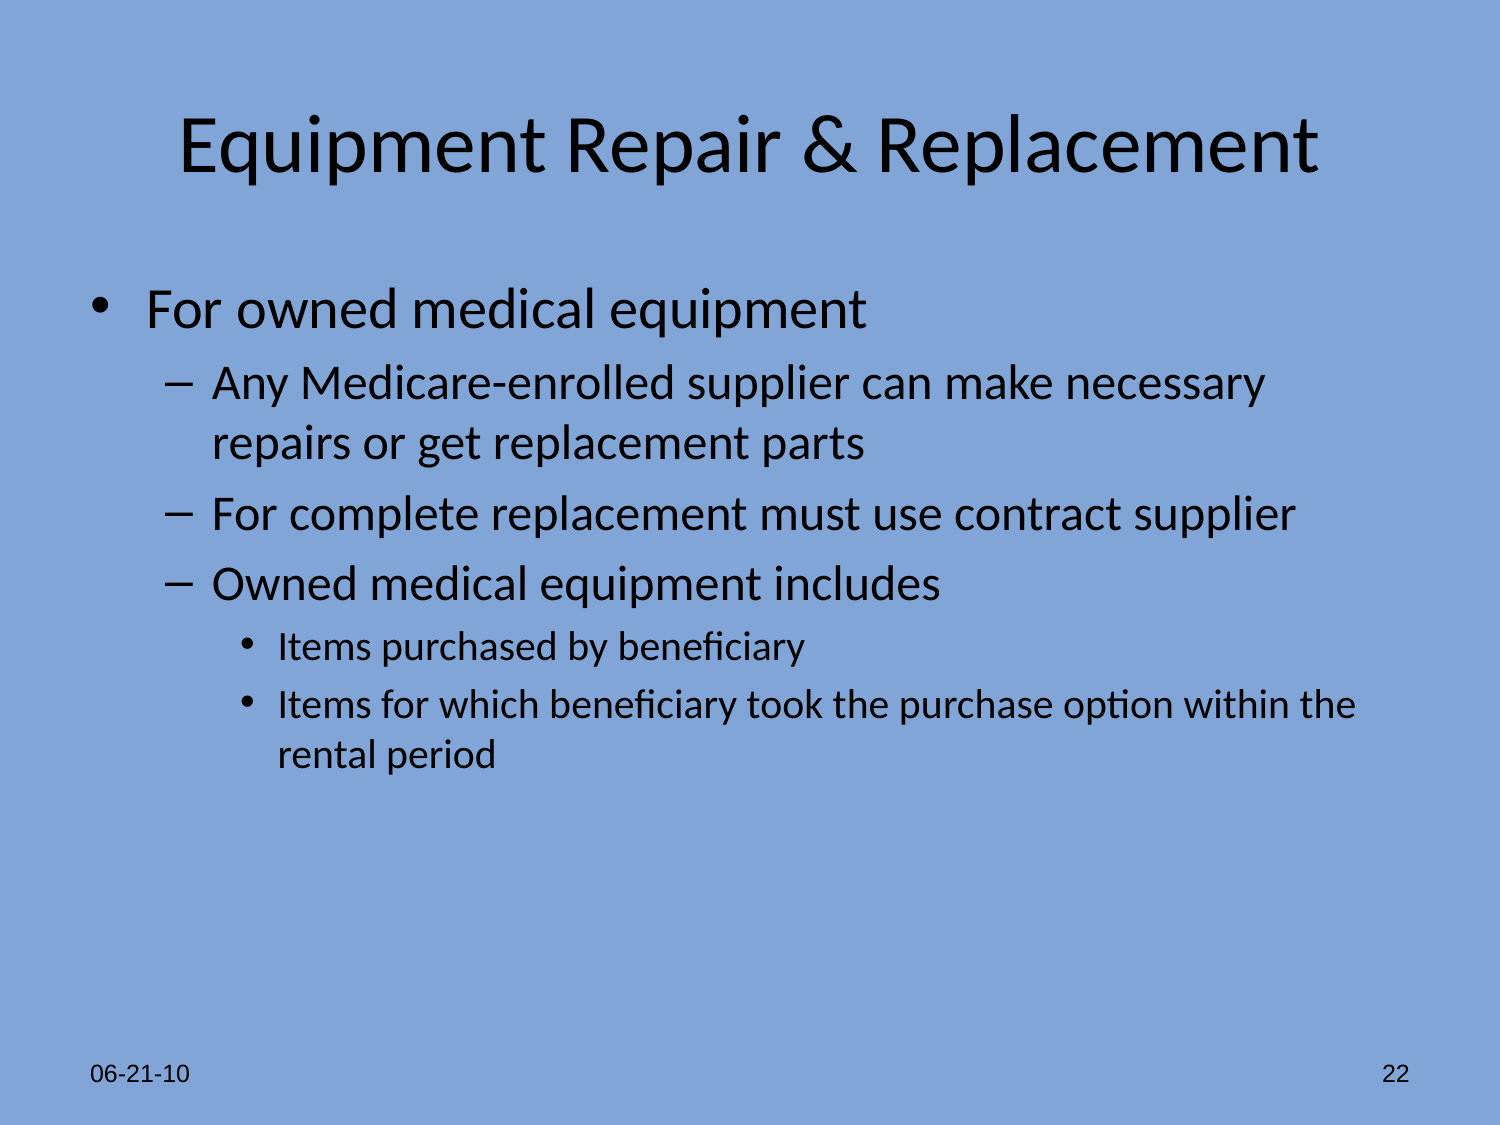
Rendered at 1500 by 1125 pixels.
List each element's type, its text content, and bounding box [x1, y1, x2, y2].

slide_number 22 [1074, 1042, 1425, 1103]
title Equipment Repair & Replacement [0, 44, 1500, 233]
list For owned medical equipment Any Medicare-enrolled supplier can make necessary repairs or get replacement parts For complete replacement must use contract supplier Owned medical equipment includes Items purchased by beneficiary Items for which beneficiary took the purchase option within the rental period [74, 262, 1426, 1006]
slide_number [75, 1042, 425, 1103]
